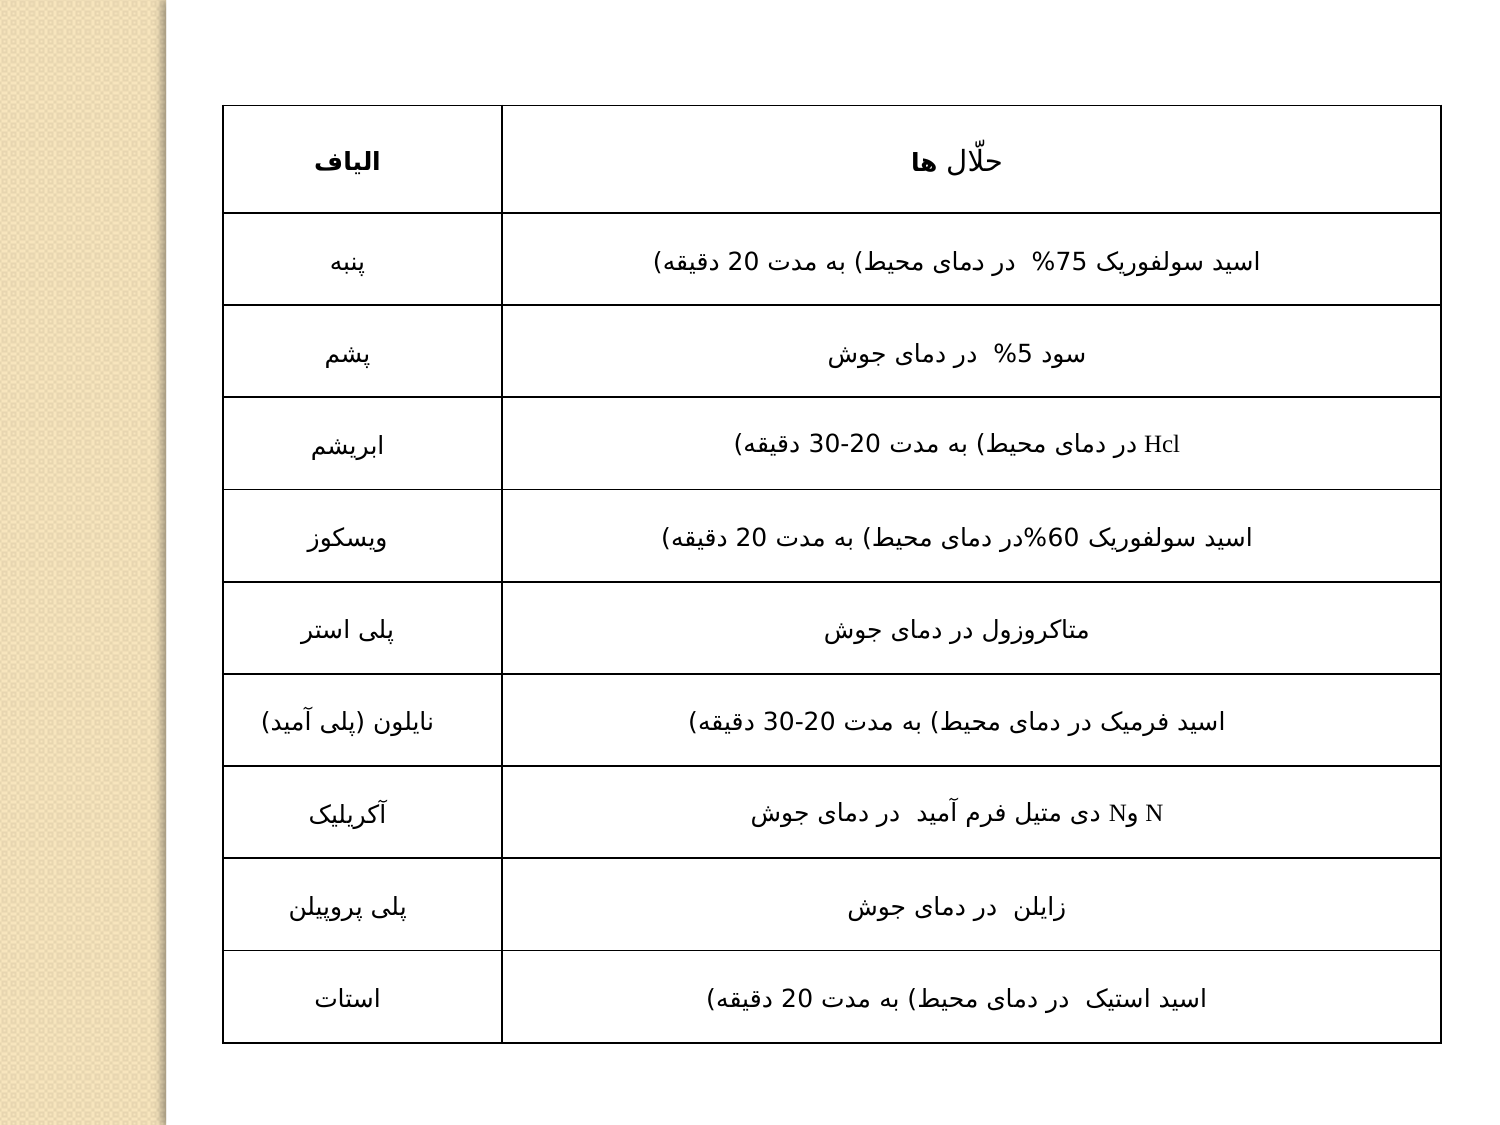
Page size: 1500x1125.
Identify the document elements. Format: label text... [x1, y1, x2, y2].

table_cell سود 5% در دمای جوش [503, 306, 1440, 396]
table_cell پلی استر [224, 583, 501, 673]
table_cell اسید فرمیک در دمای محیط) به مدت 20-30 دقیقه) [503, 675, 1440, 765]
table_cell پشم [224, 306, 501, 396]
table_cell استات [224, 951, 501, 1042]
table_cell اسید استیک در دمای محیط) به مدت 20 دقیقه) [503, 951, 1440, 1042]
table_cell ابریشم [224, 398, 501, 489]
table_cell زایلن در دمای جوش [503, 859, 1440, 950]
table_cell ویسکوز [224, 490, 501, 581]
table_cell اسید سولفوریک 75% در دمای محیط) به مدت 20 دقیقه) [503, 214, 1440, 304]
table_cell پنبه [224, 214, 501, 304]
table_cell نایلون (پلی آمید) [224, 675, 501, 765]
table_header الیاف [224, 106, 501, 212]
table_cell N وN دی متیل فرم آمید در دمای جوش [503, 767, 1440, 857]
table_cell آکریلیک [224, 767, 501, 857]
table_cell اسید سولفوریک 60%در دمای محیط) به مدت 20 دقیقه) [503, 490, 1440, 581]
table_header حلّال ها [503, 106, 1440, 212]
table_cell Hcl در دمای محیط) به مدت 20-30 دقیقه) [503, 398, 1440, 489]
table_cell پلی پروپیلن [224, 859, 501, 950]
table_cell متاکروزول در دمای جوش [503, 583, 1440, 673]
